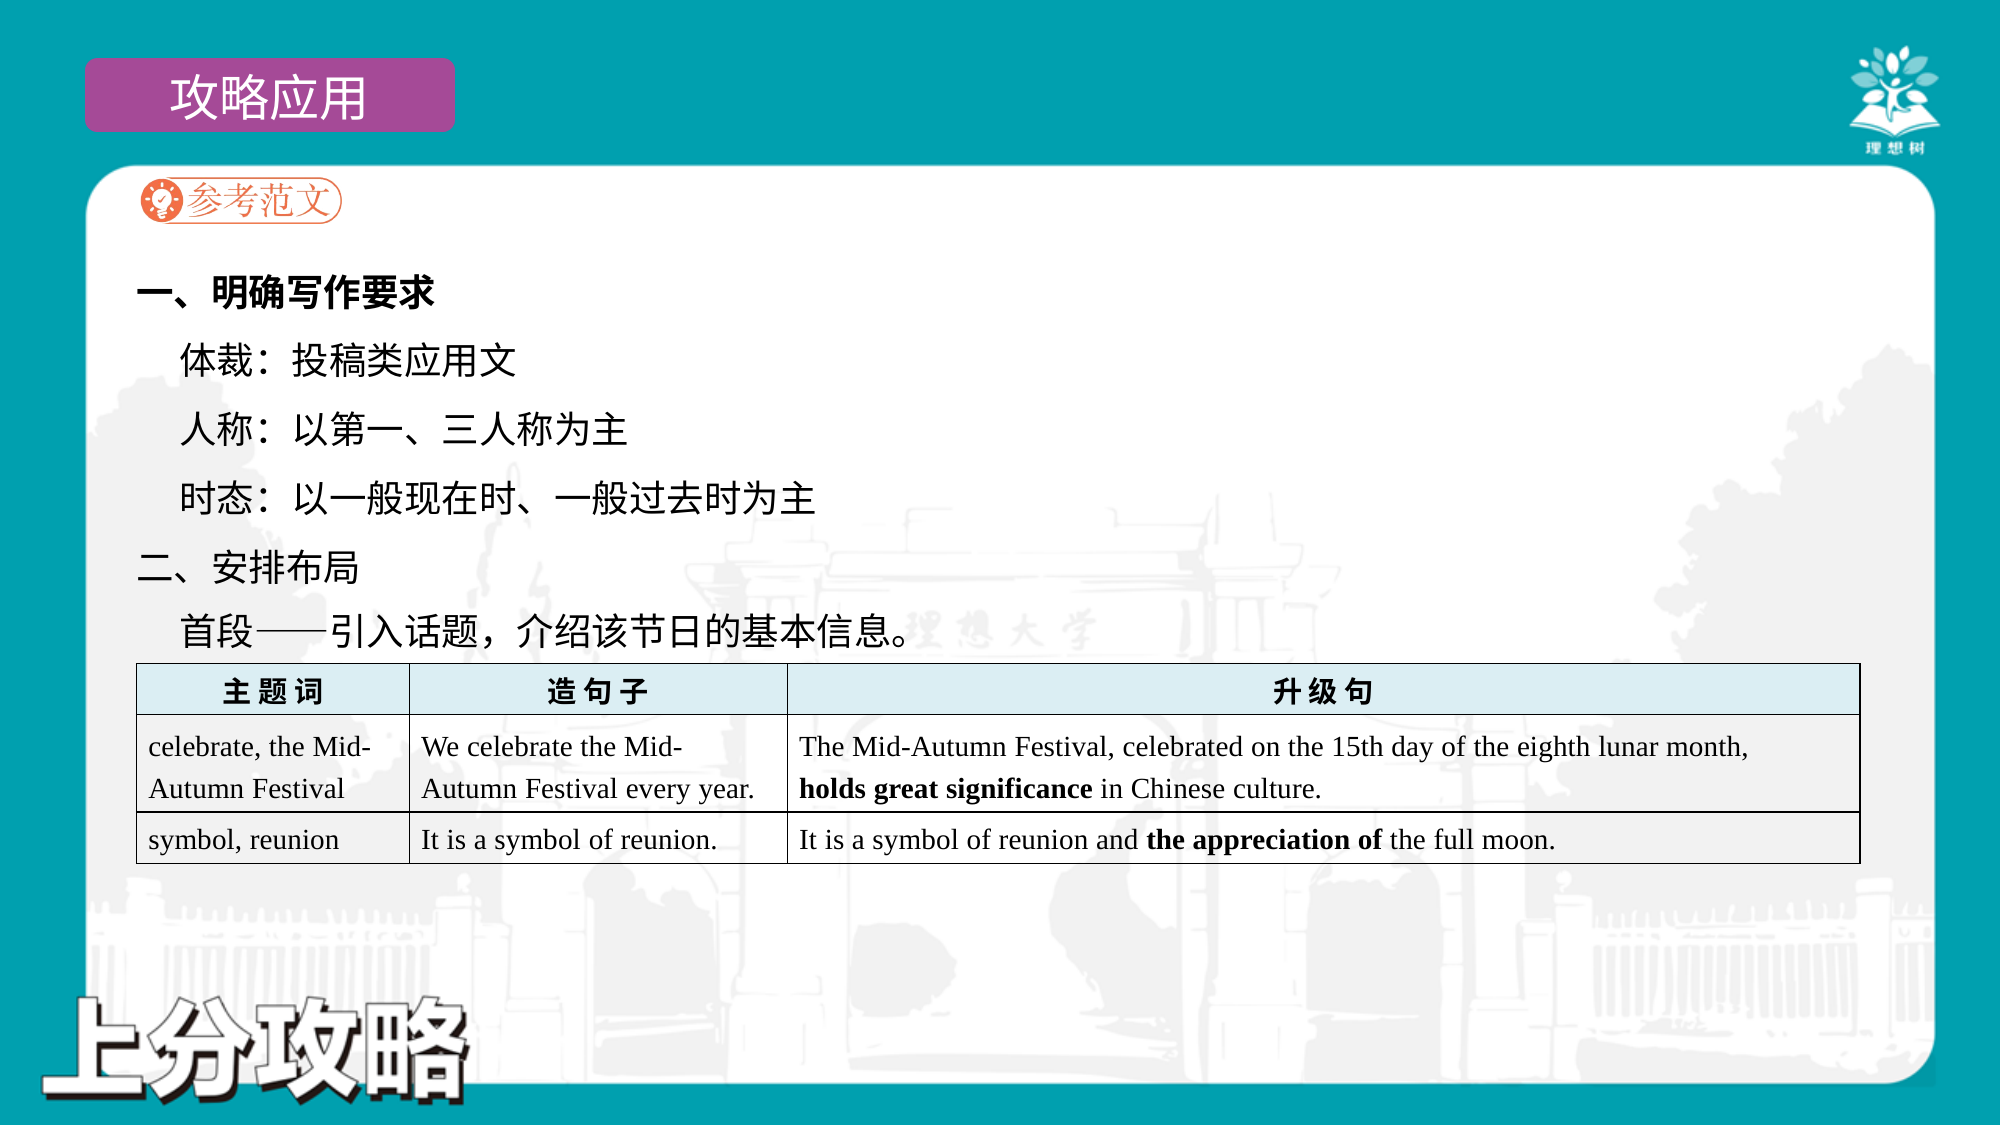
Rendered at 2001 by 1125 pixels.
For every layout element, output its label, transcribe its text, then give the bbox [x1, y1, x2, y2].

table_cell celebrate, the Mid- Autumn Festival [137, 715, 409, 811]
table_cell symbol, reunion [137, 813, 409, 863]
text_box 一、明确写作要求 体裁：投稿类应用文 人称：以第一、三人称为主 时态：以一般现在时、一般过去时为主 二、安排布局 首段——引入话题，介绍该节日的基本信息。 [136, 244, 1865, 647]
table_cell The Mid-Autumn Festival, celebrated on the 15th day of the eighth lunar month, holds great significance in Chinese culture. [788, 715, 1859, 811]
table_cell We celebrate the Mid- Autumn Festival every year. [410, 715, 787, 811]
table_header 造 句 子 [410, 664, 787, 714]
table_cell It is a symbol of reunion and the appreciation of the full moon. [788, 813, 1859, 863]
picture [0, 0, 2000, 1125]
table_header 主 题 词 [137, 664, 409, 714]
table_cell It is a symbol of reunion. [410, 813, 787, 863]
table_header 升 级 句 [788, 664, 1859, 714]
